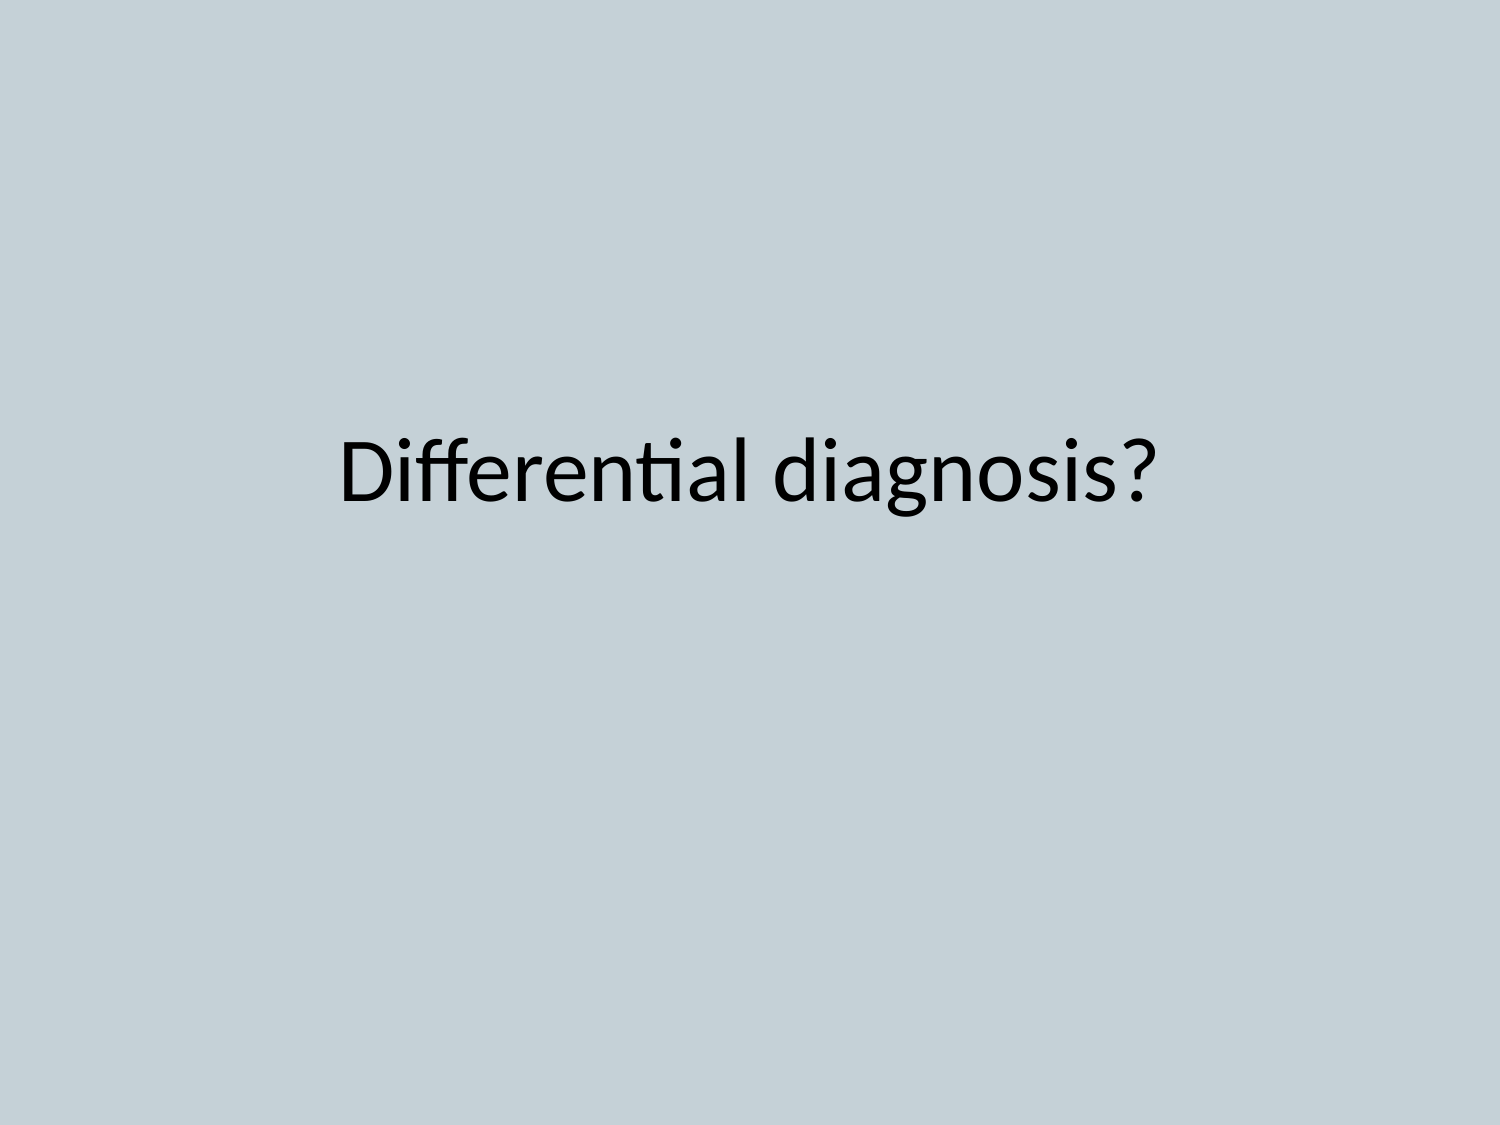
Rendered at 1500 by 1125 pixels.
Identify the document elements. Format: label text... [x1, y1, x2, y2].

title Differential diagnosis? [75, 370, 1425, 559]
